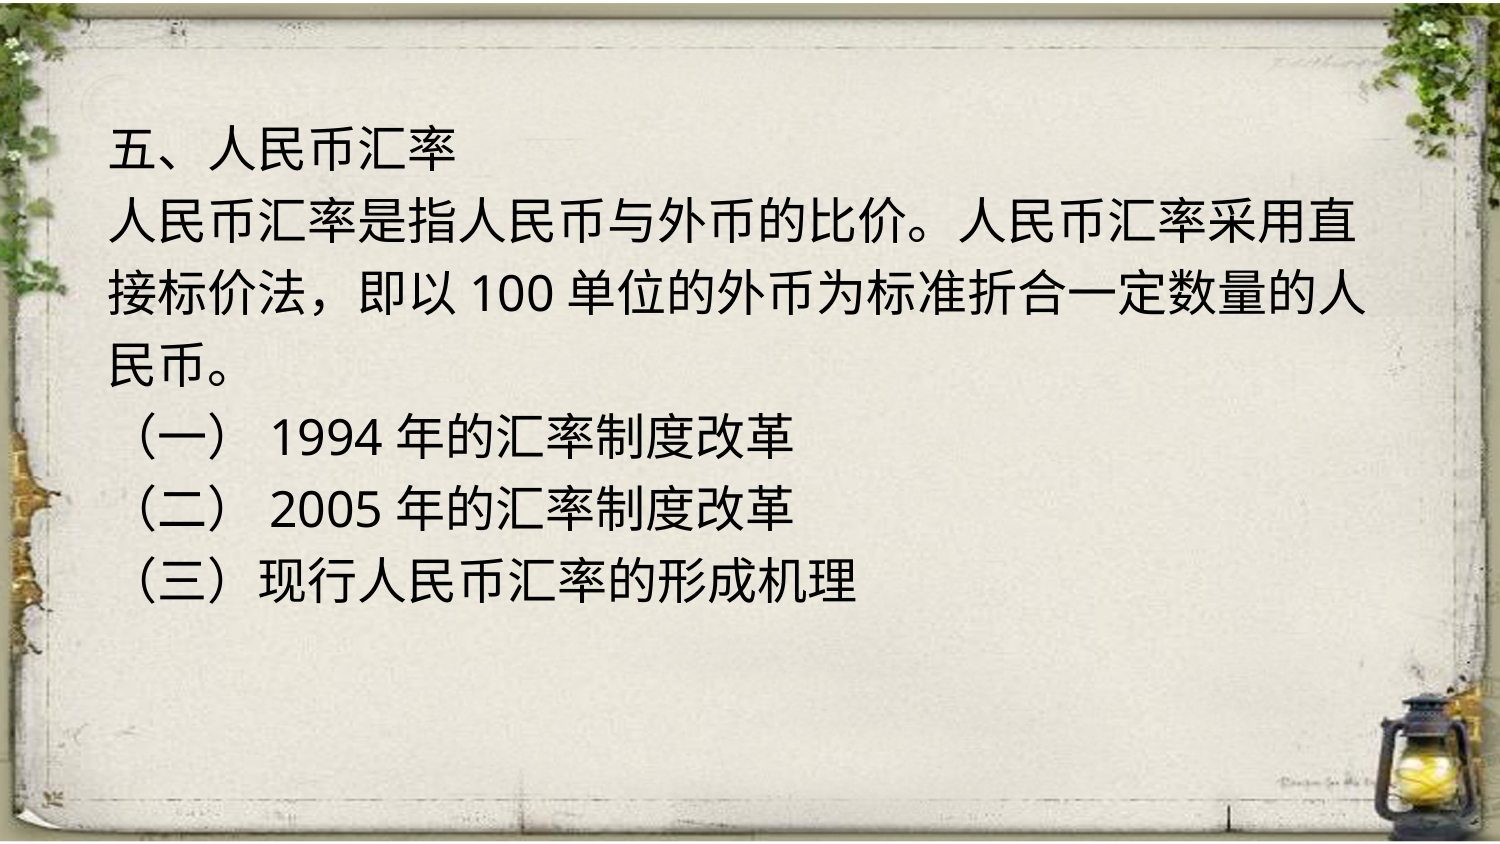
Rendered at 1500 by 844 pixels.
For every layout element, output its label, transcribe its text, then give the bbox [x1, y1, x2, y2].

picture [0, 0, 1500, 844]
text_box 五、人民币汇率 人民币汇率是指人民币与外币的比价。人民币汇率采用直接标价法，即以100单位的外币为标准折合一定数量的人民币。 （一）1994年的汇率制度改革 （二）2005年的汇率制度改革 （三）现行人民币汇率的形成机理 [92, 97, 1408, 844]
